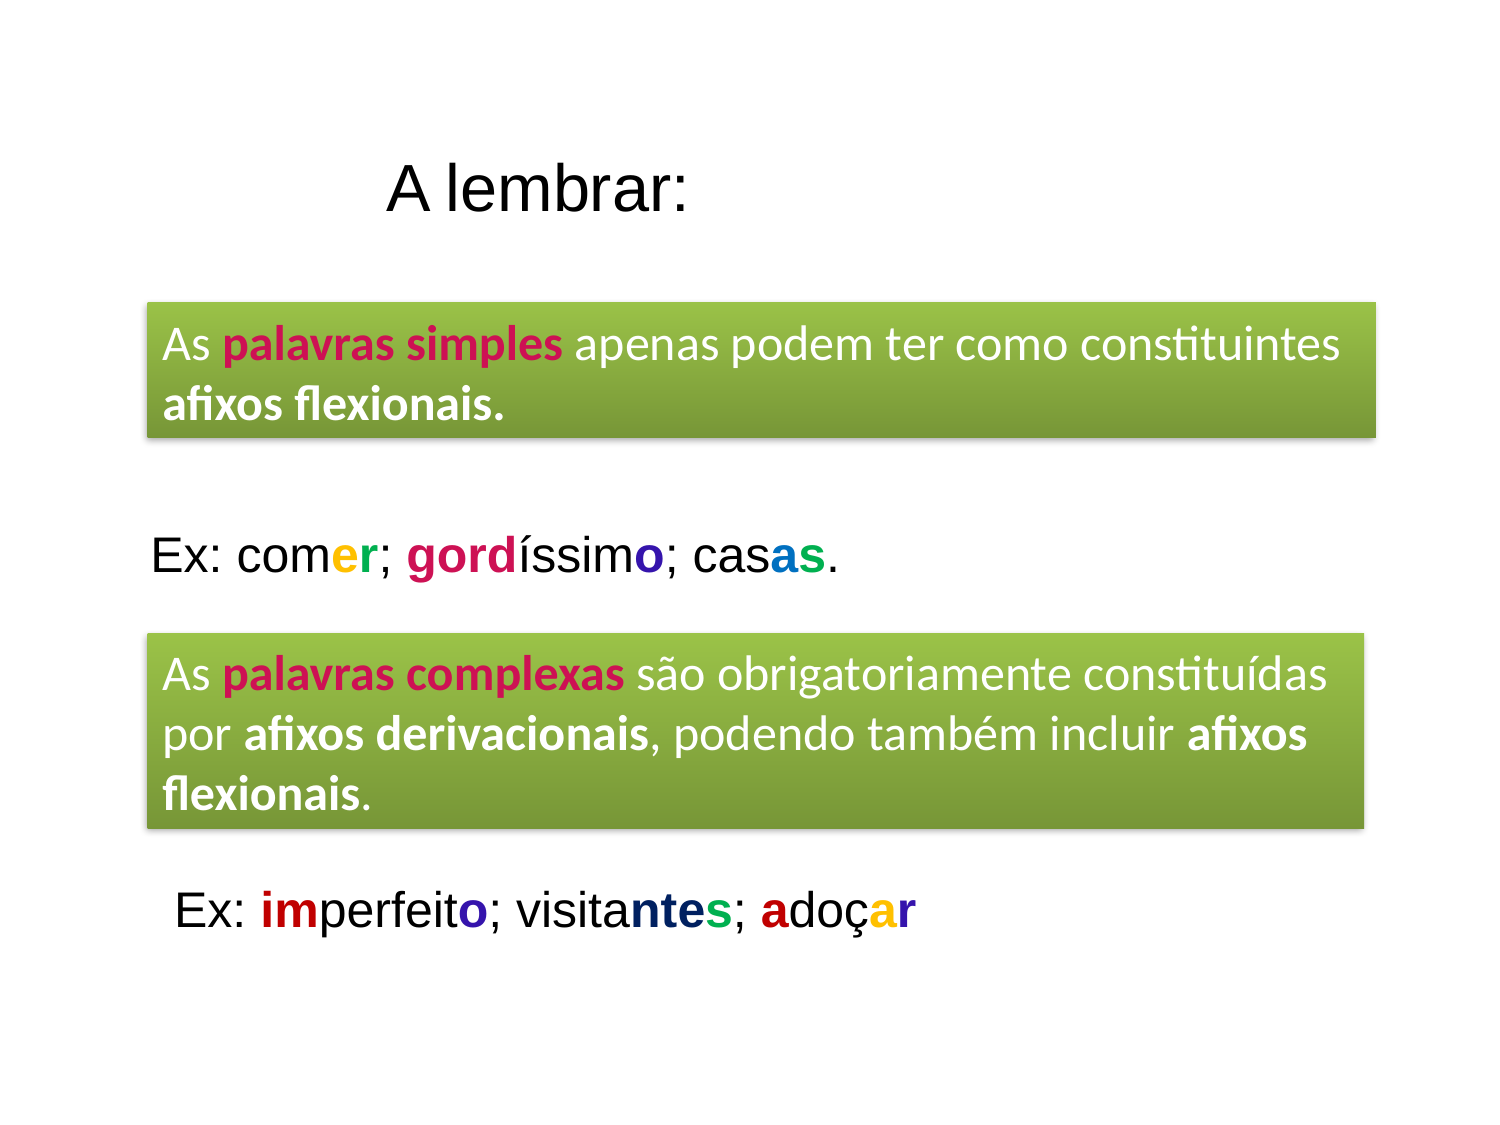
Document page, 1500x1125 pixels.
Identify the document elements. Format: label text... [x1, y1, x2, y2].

text_box Ex: comer; gordíssimo; casas. [135, 515, 1353, 590]
text_box As palavras complexas são obrigatoriamente constituídas por afixos derivacionais, podendo também incluir afixos flexionais. [147, 633, 1365, 829]
text_box Ex: imperfeito; visitantes; adoçar [159, 869, 1376, 945]
text_box As palavras simples apenas podem ter como constituintes afixos flexionais. [147, 302, 1376, 438]
text_box A lembrar: [371, 137, 975, 232]
